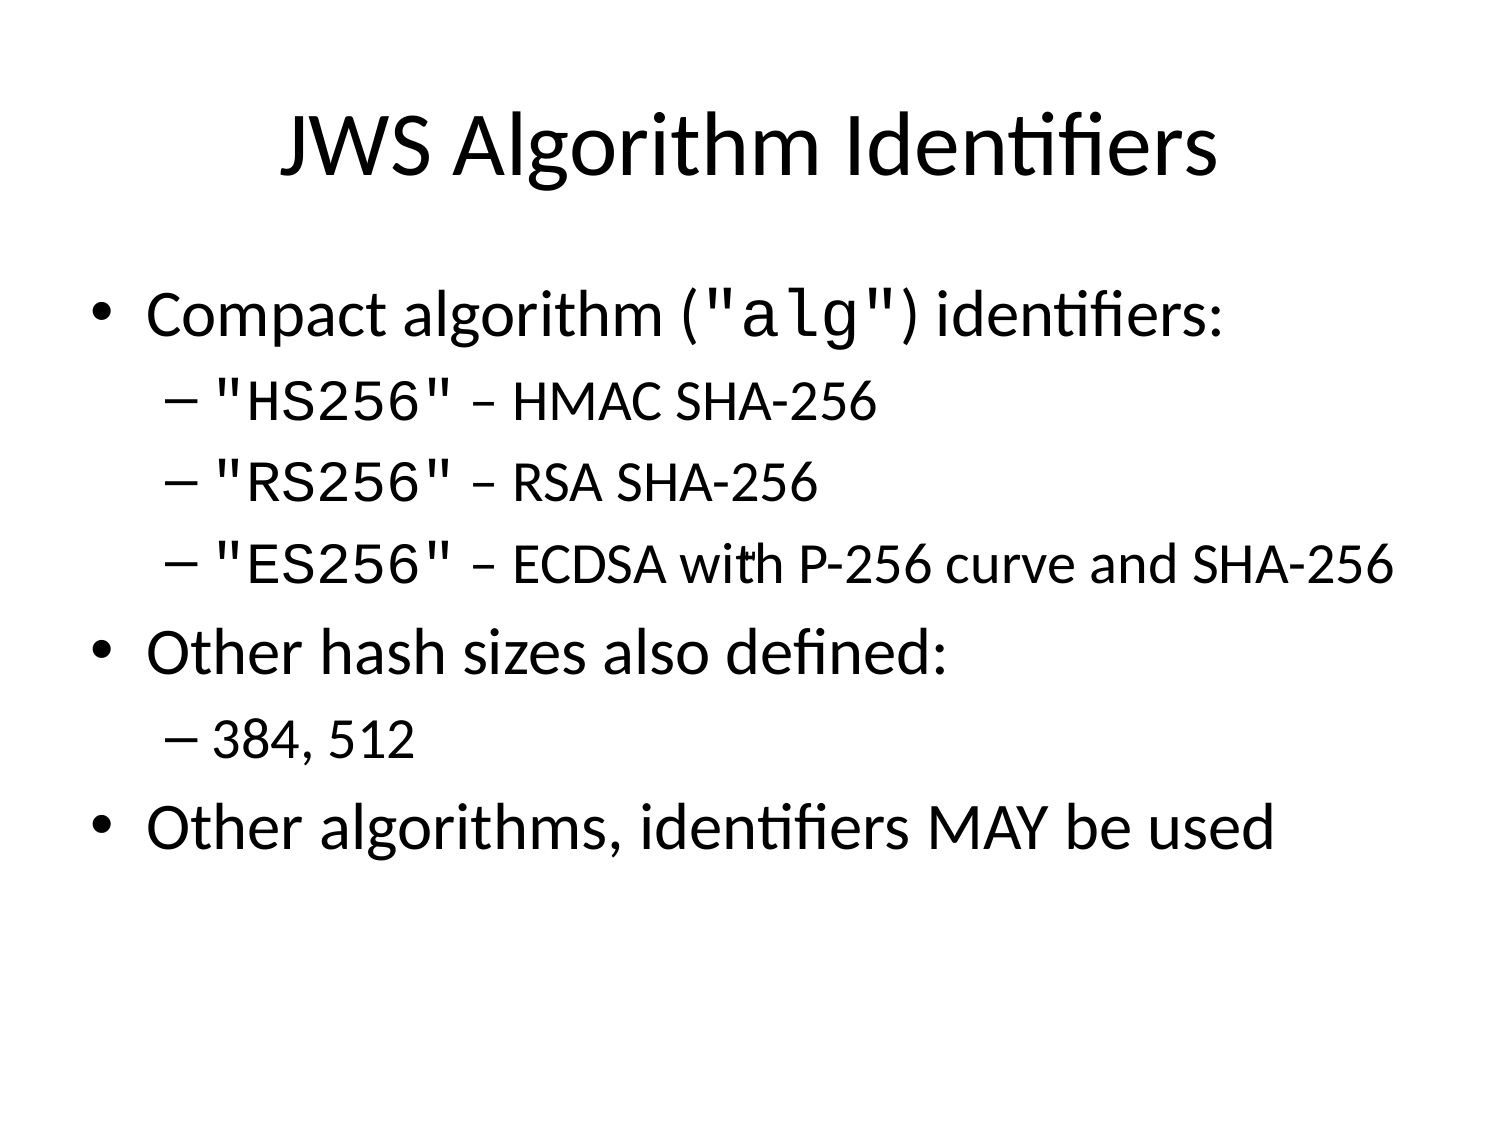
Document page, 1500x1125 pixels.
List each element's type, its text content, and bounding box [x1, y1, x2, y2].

title JWS Algorithm Identifiers [75, 45, 1425, 233]
list Compact algorithm ("alg") identifiers: "HS256" – HMAC SHA-256 "RS256" – RSA SHA-256 "ES256" – ECDSA with P-256 curve and SHA-256 Other hash sizes also defined: 384, 512 Other algorithms, identifiers MAY be used [75, 262, 1425, 1005]
text_box " [727, 532, 773, 592]
